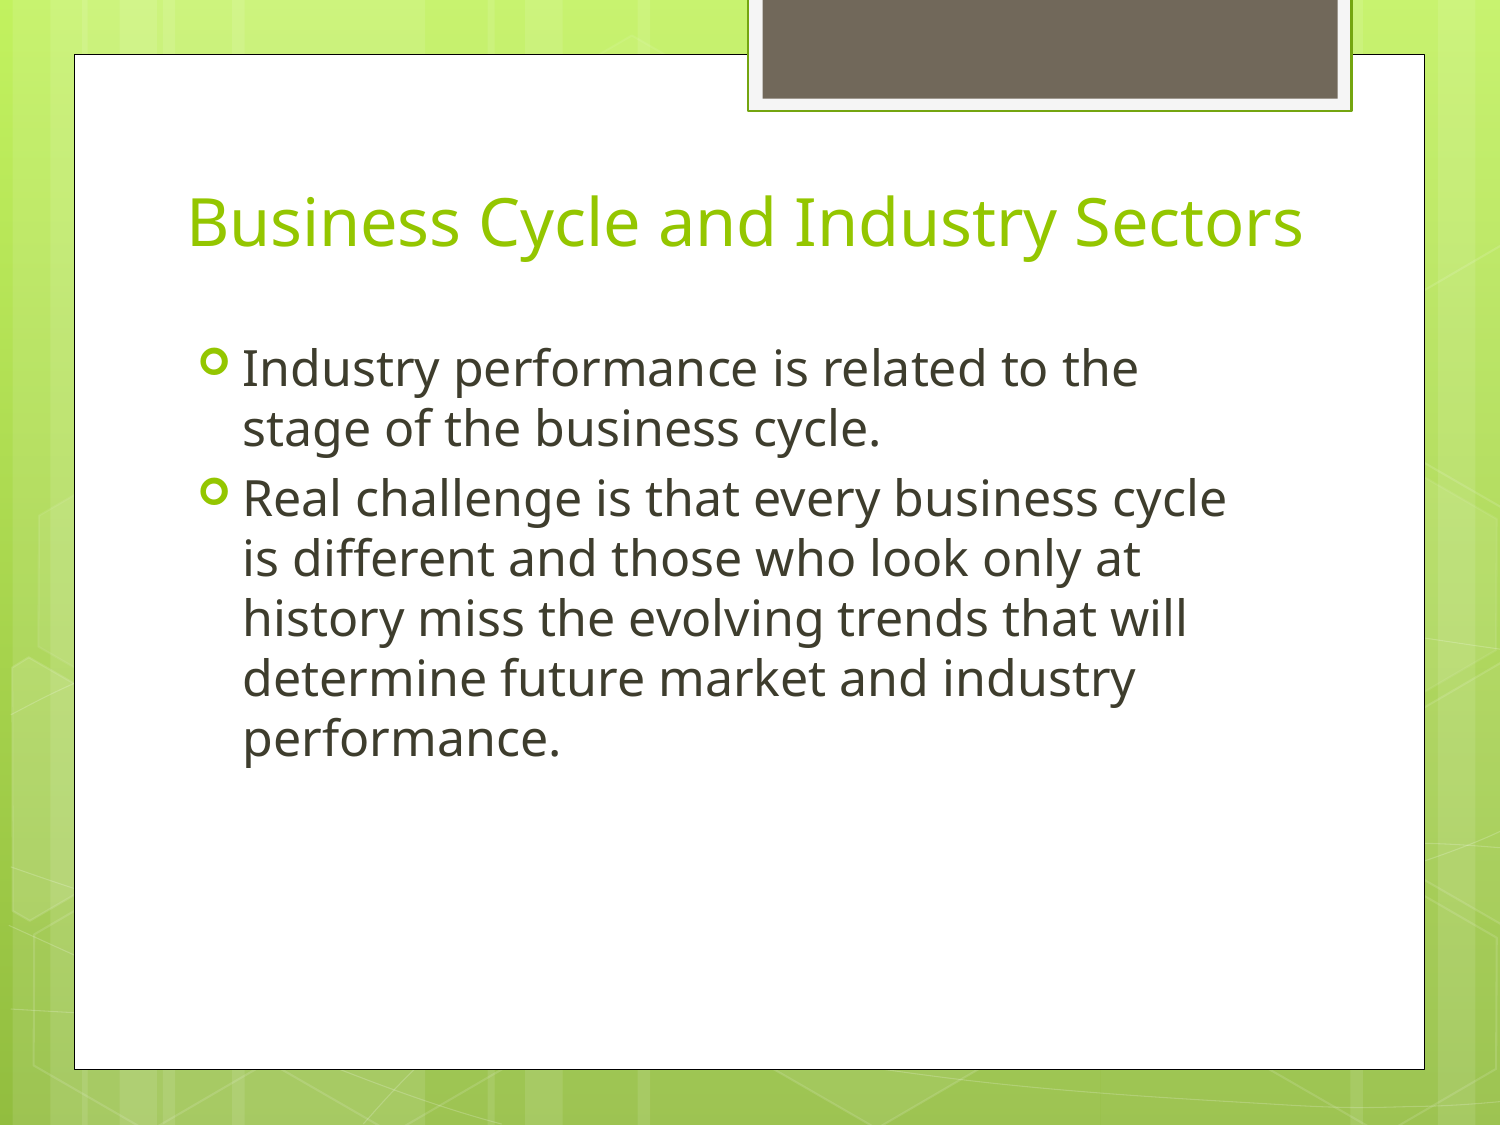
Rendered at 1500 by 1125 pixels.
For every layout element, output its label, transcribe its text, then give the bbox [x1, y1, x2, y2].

list Industry performance is related to the stage of the business cycle. Real challenge is that every business cycle is different and those who look only at history miss the evolving trends that will determine future market and industry performance. [171, 328, 1283, 957]
title Business Cycle and Industry Sectors [171, 168, 1324, 267]
